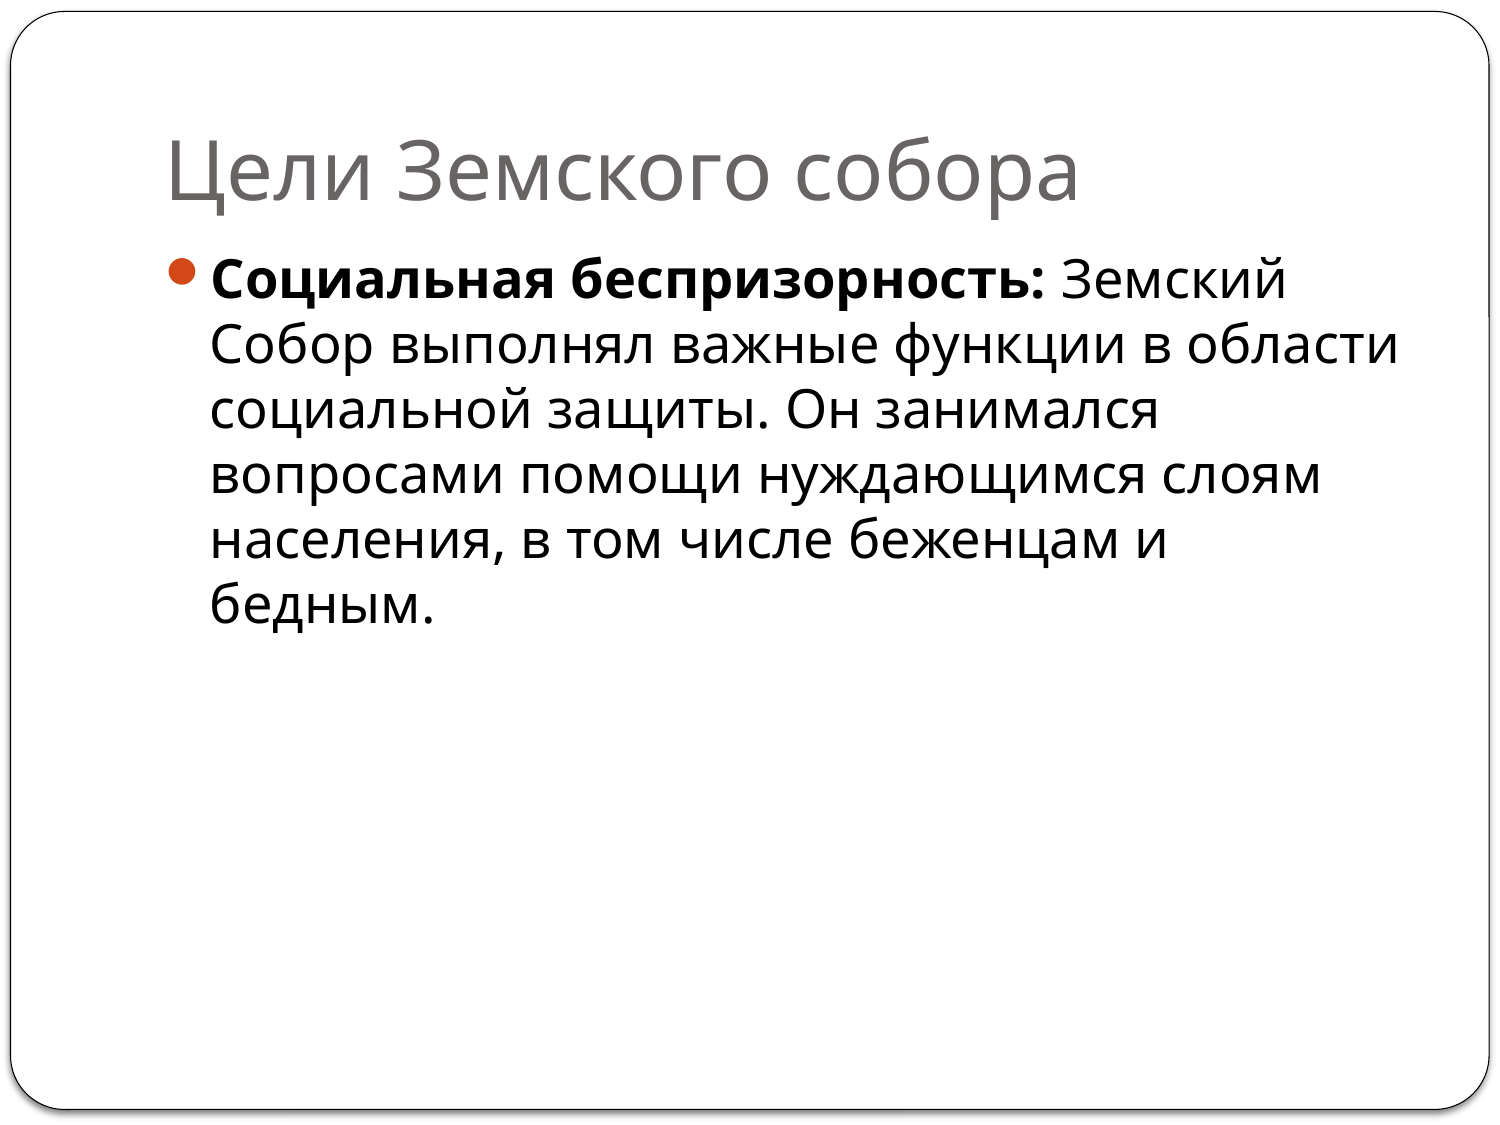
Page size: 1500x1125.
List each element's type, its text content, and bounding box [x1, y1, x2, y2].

list Социальная беспризорность: Земский Собор выполнял важные функции в области социальной защиты. Он занимался вопросами помощи нуждающимся слоям населения, в том числе беженцам и бедным. [150, 237, 1425, 988]
title Цели Земского собора [150, 45, 1425, 233]
